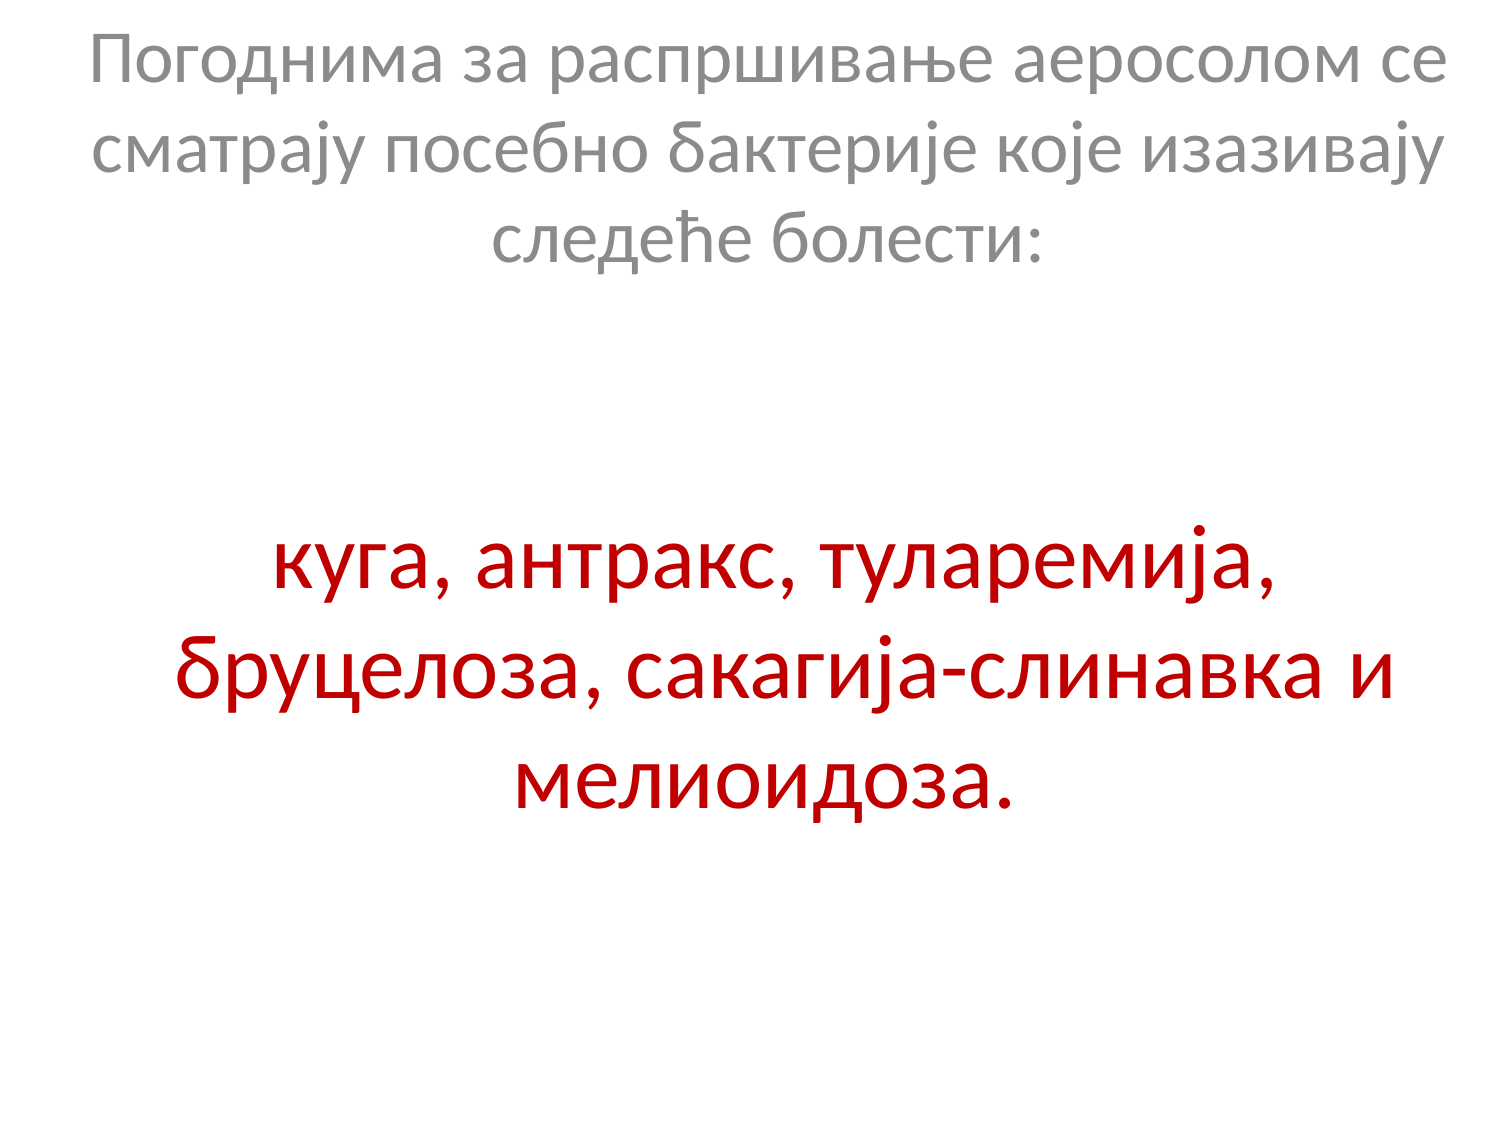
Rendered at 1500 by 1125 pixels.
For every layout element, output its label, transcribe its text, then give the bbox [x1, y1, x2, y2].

title куга, антракс, туларемија, бруцелоза, сакагија-слинавка и мелиоидоза. [112, 310, 1438, 1123]
subtitle Погоднима за распршивање аеросолом се сматрају посебно бактерије које изазивају следеће болести: [37, 0, 1500, 300]
